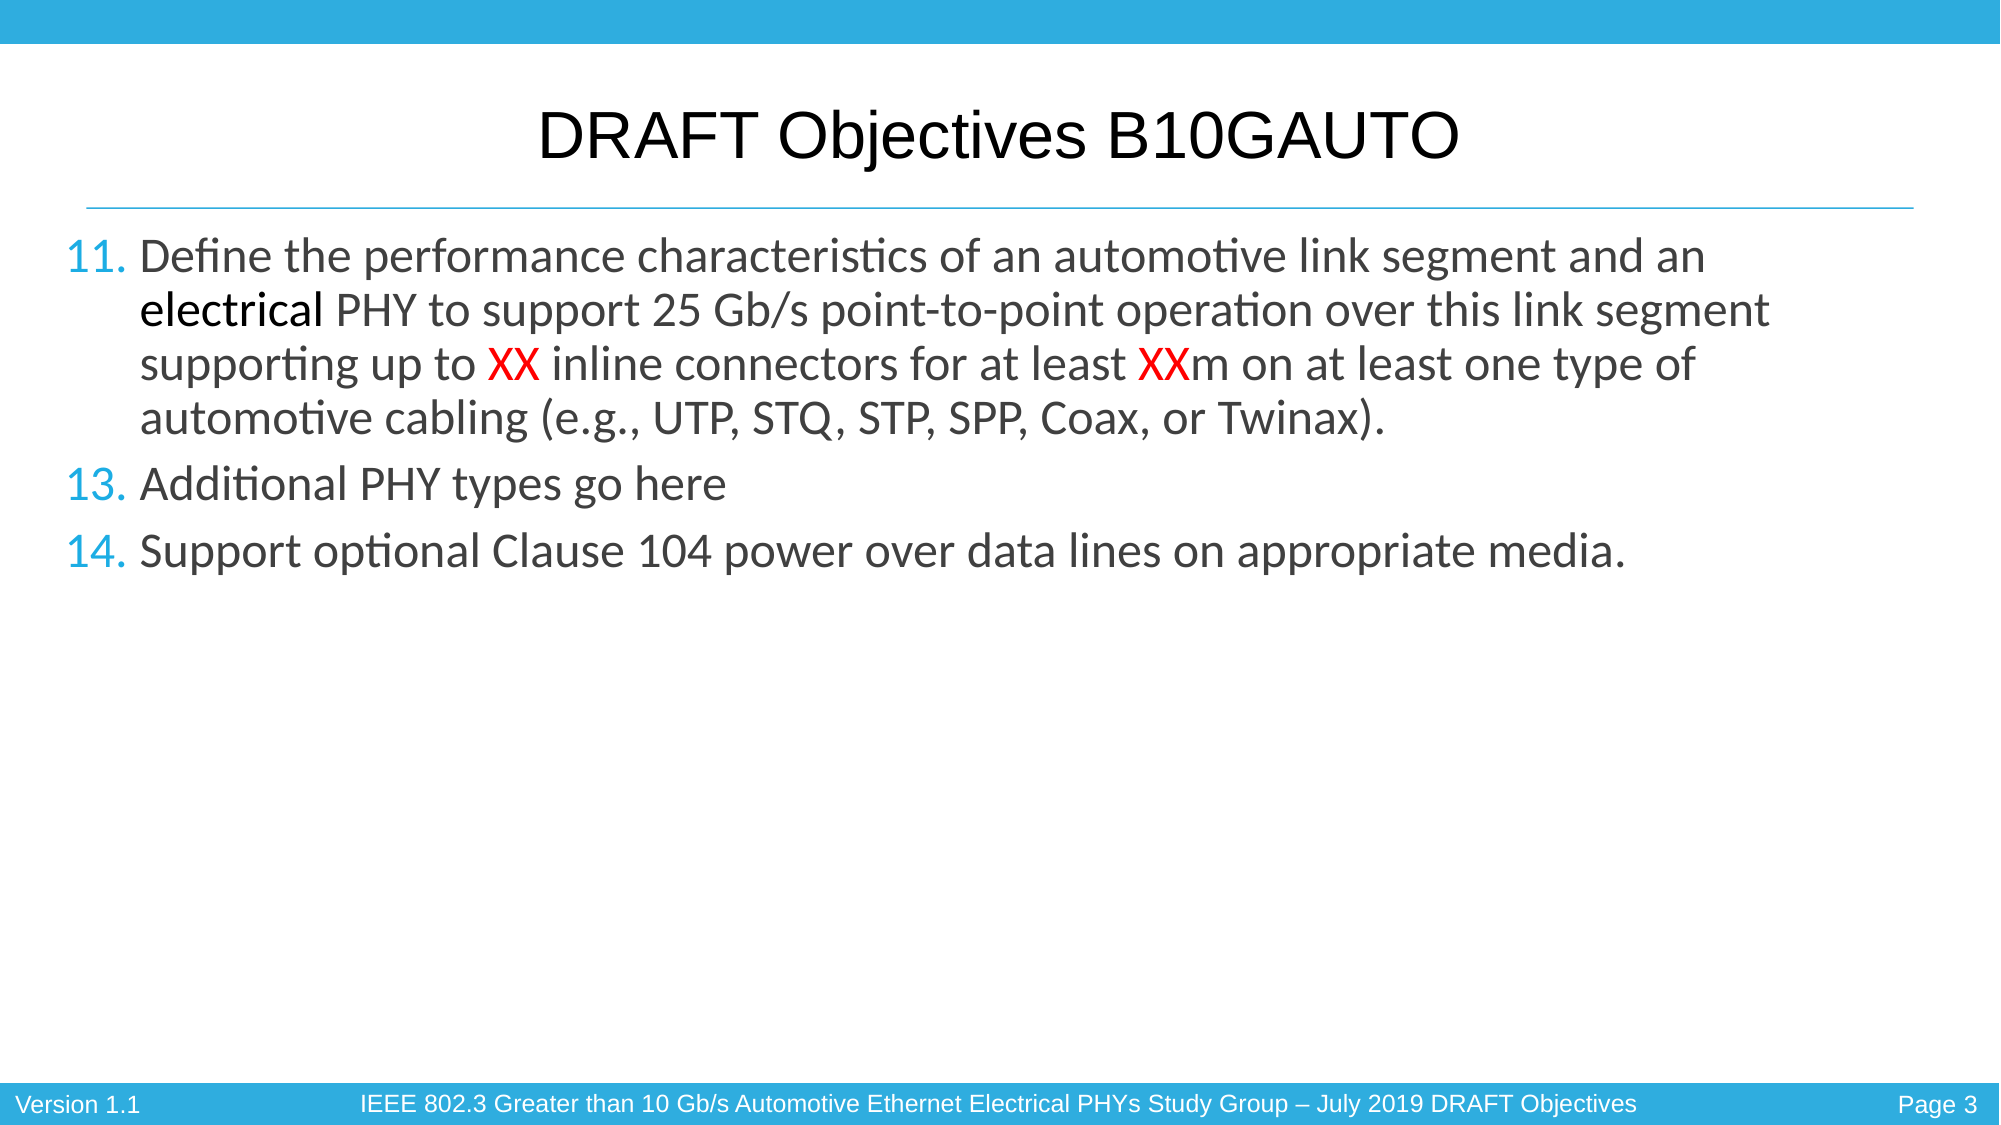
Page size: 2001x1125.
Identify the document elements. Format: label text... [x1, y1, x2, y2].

title DRAFT Objectives B10GAUTO [99, 66, 1900, 197]
list Define the performance characteristics of an automotive link segment and an electrical PHY to support 25 Gb/s point-to-point operation over this link segment supporting up to XX inline connectors for at least XXm on at least one type of automotive cabling (e.g., UTP, STQ, STP, SPP, Coax, or Twinax). Additional PHY types go here Support optional Clause 104 power over data lines on appropriate media. [16, 221, 1900, 965]
